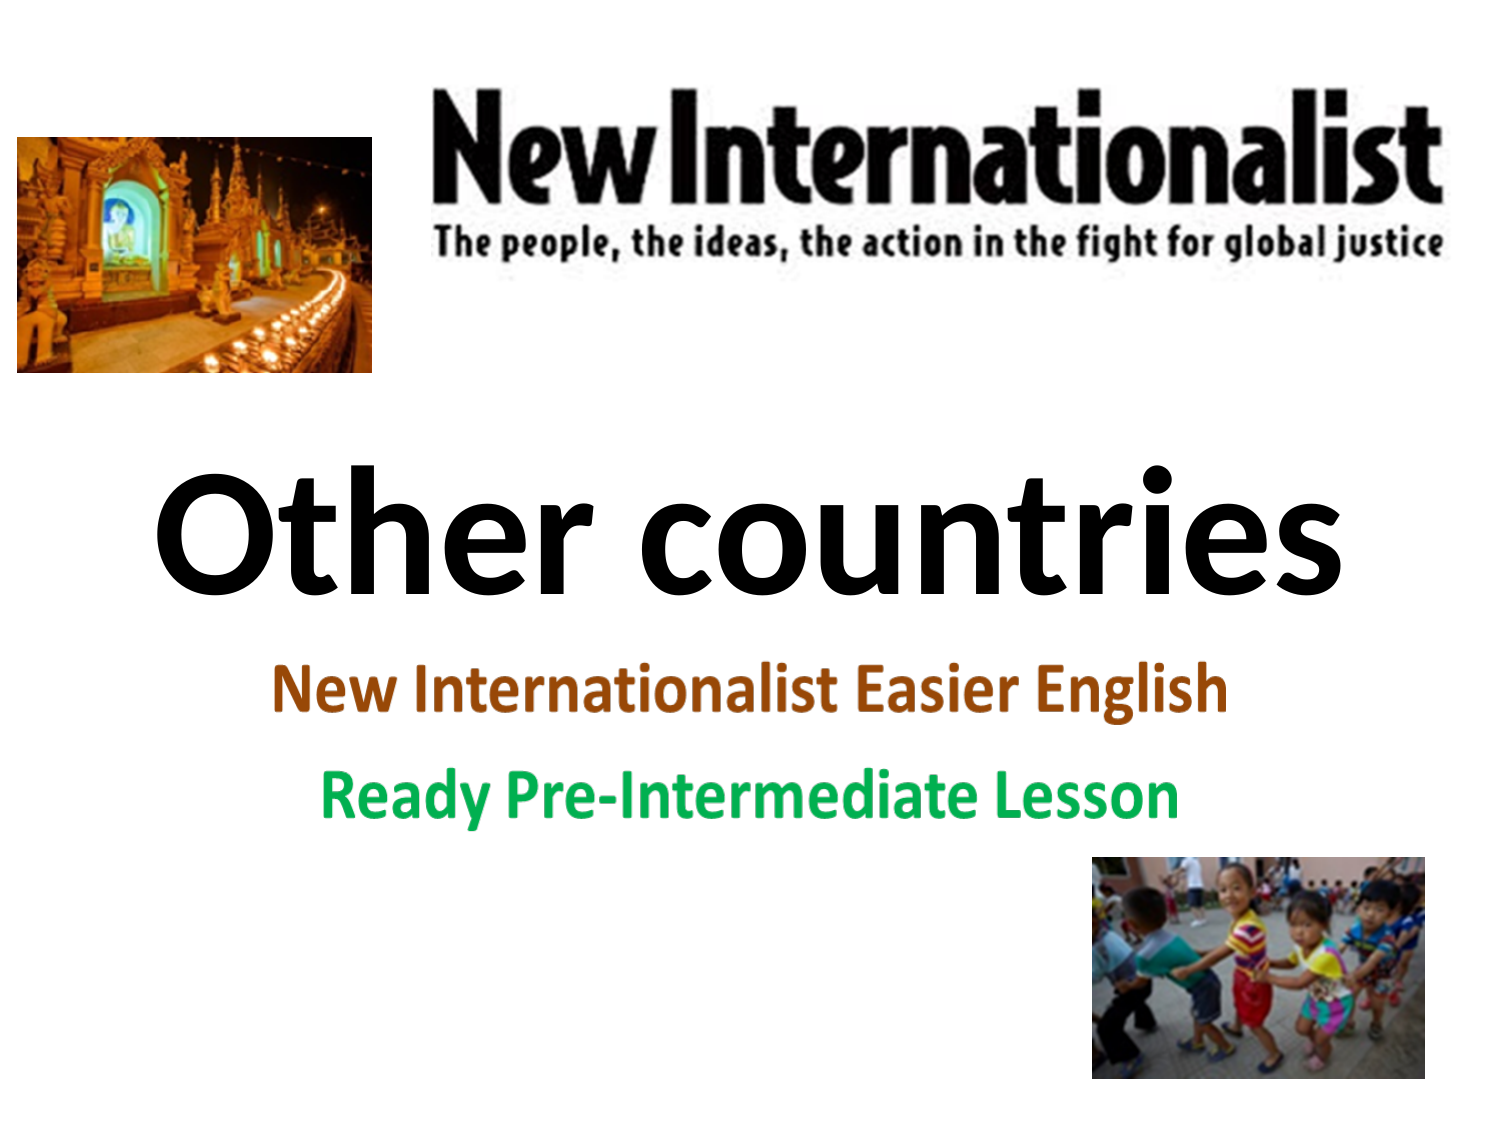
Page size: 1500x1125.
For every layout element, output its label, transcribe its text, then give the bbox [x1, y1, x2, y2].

picture [430, 66, 1477, 303]
picture [17, 137, 373, 373]
picture [229, 621, 1425, 1080]
title Other countries [112, 397, 1388, 646]
